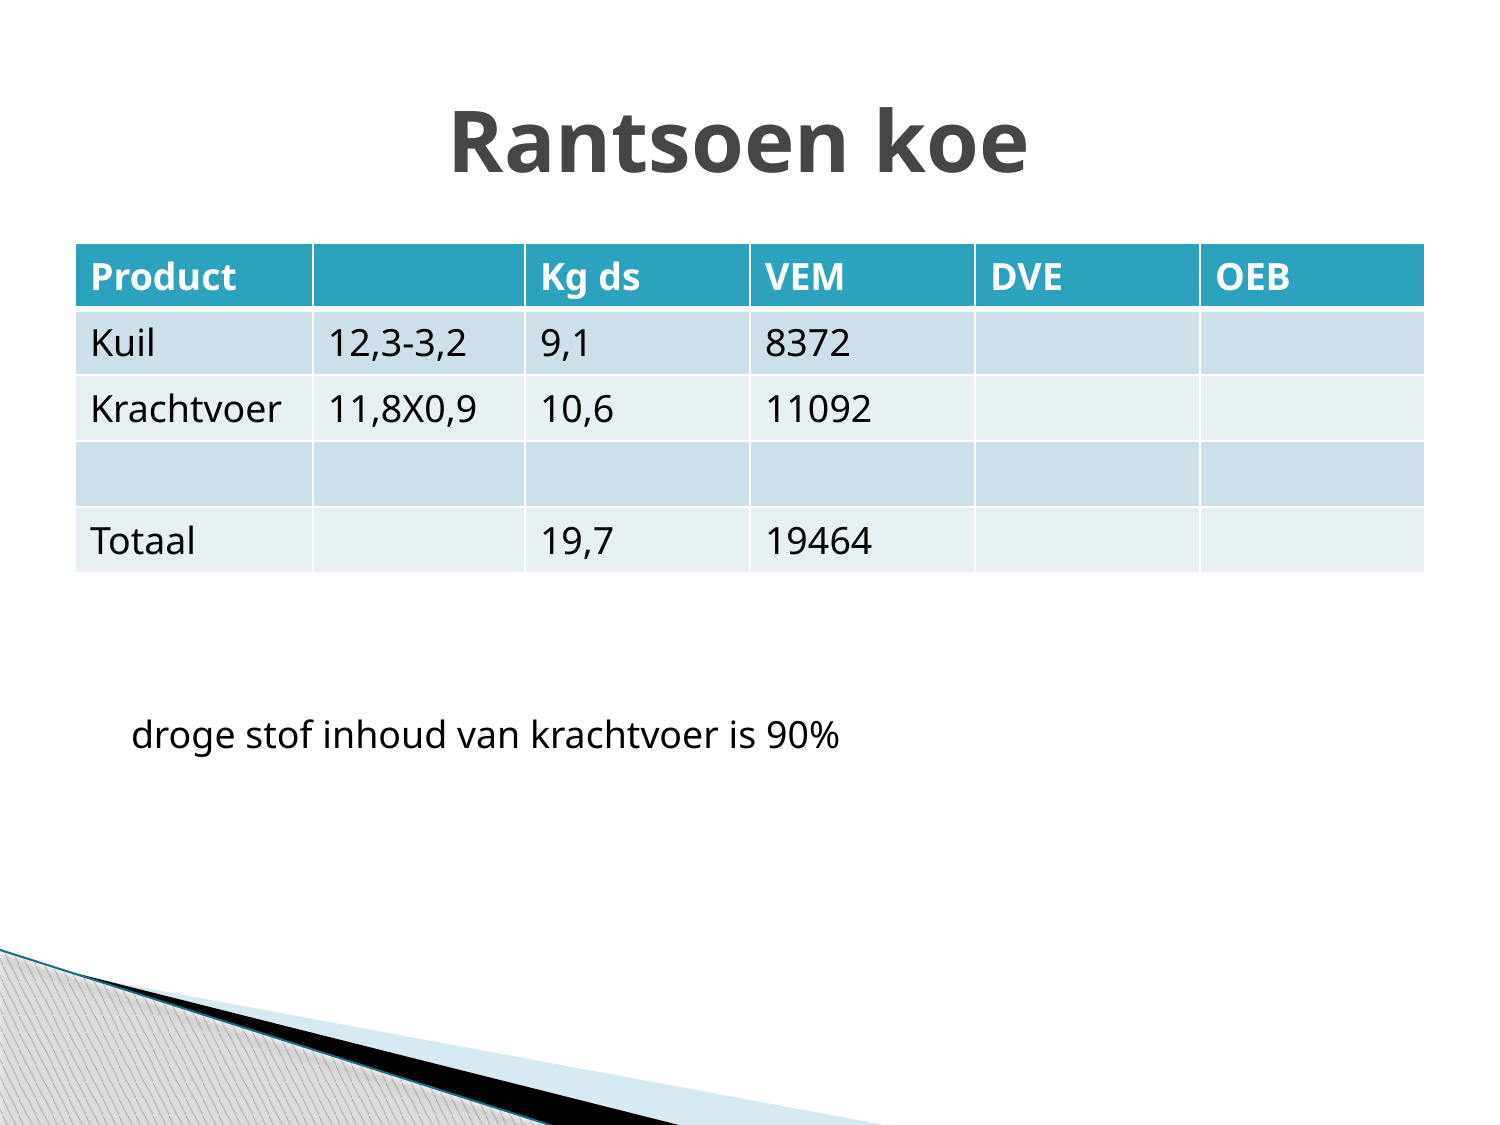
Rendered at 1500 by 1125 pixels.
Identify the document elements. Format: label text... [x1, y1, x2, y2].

table_header [314, 244, 524, 306]
table_cell [1201, 312, 1424, 374]
table_cell [976, 376, 1199, 440]
table_cell 10,6 [526, 376, 749, 440]
table_cell [1201, 508, 1424, 572]
table_cell 11,8X0,9 [314, 376, 524, 440]
title Rantsoen koe [75, 45, 1425, 233]
text_box droge stof inhoud van krachtvoer is 90% [116, 704, 856, 764]
table_cell 9,1 [526, 312, 749, 374]
table_cell Krachtvoer [76, 376, 312, 440]
table_cell [976, 312, 1199, 374]
table_header Product [76, 244, 312, 306]
table_cell [976, 442, 1199, 506]
table_cell 8372 [751, 312, 974, 374]
table_cell [314, 442, 524, 506]
table_cell 19464 [751, 508, 974, 572]
table_cell 19,7 [526, 508, 749, 572]
table_cell [526, 442, 749, 506]
table_header Kg ds [526, 244, 749, 306]
table_cell [314, 508, 524, 572]
table_cell Totaal [76, 508, 312, 572]
table_header DVE [976, 244, 1199, 306]
table_header VEM [751, 244, 974, 306]
table_cell [76, 442, 312, 506]
table_cell 11092 [751, 376, 974, 440]
table_cell Kuil [76, 312, 312, 374]
table_cell 12,3-3,2 [314, 312, 524, 374]
table_cell [751, 442, 974, 506]
table_cell [1201, 376, 1424, 440]
table_header OEB [1201, 244, 1424, 306]
table_cell [976, 508, 1199, 572]
table_cell [1201, 442, 1424, 506]
